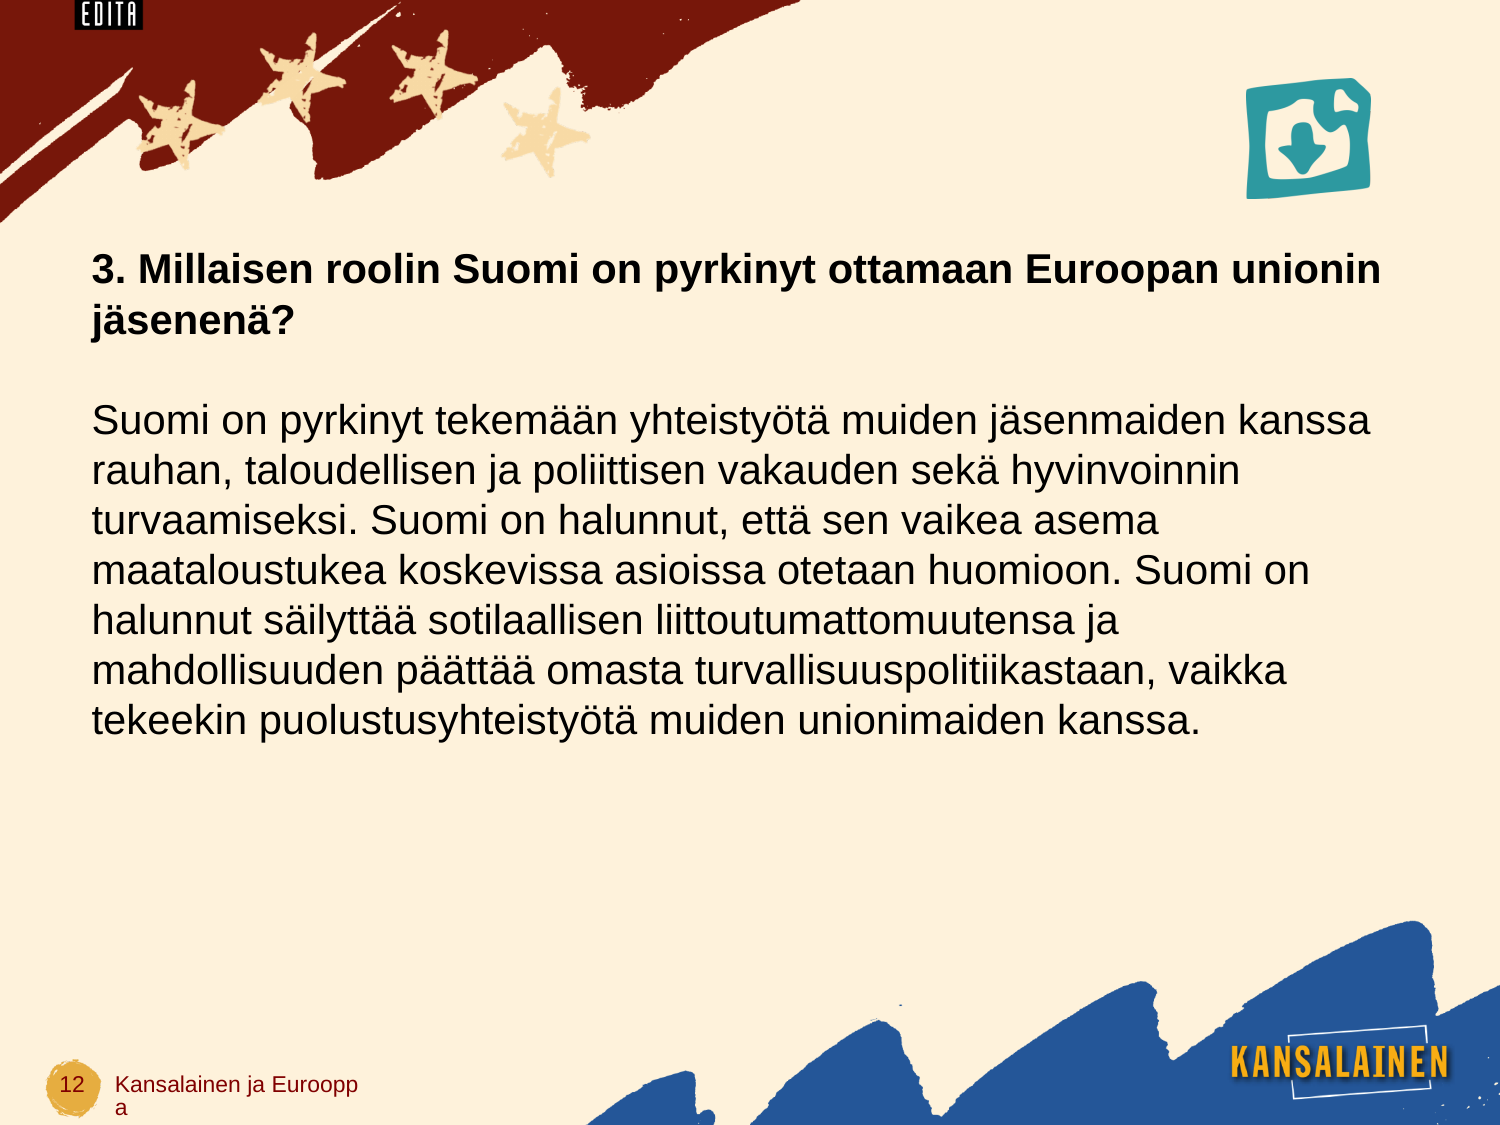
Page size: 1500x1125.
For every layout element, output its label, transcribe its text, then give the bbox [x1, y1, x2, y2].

slide_number 12 [37, 1062, 99, 1125]
text_box 3. Millaisen roolin Suomi on pyrkinyt ottamaan Euroopan unionin jäsenenä? Suomi on pyrkinyt tekemään yhteistyötä muiden jäsenmaiden kanssa rauhan, taloudellisen ja poliittisen vakauden sekä hyvinvoinnin turvaamiseksi. Suomi on halunnut, että sen vaikea asema maataloustukea koskevissa asioissa otetaan huomioon. Suomi on halunnut säilyttää sotilaallisen liittoutumattomuutensa ja mahdollisuuden päättää omasta turvallisuuspolitiikastaan, vaikka tekeekin puolustusyhteistyötä muiden unionimaiden kanssa. [76, 234, 1412, 750]
picture [0, 0, 1500, 1125]
footer Kansalainen ja Eurooppa [99, 1062, 376, 1125]
